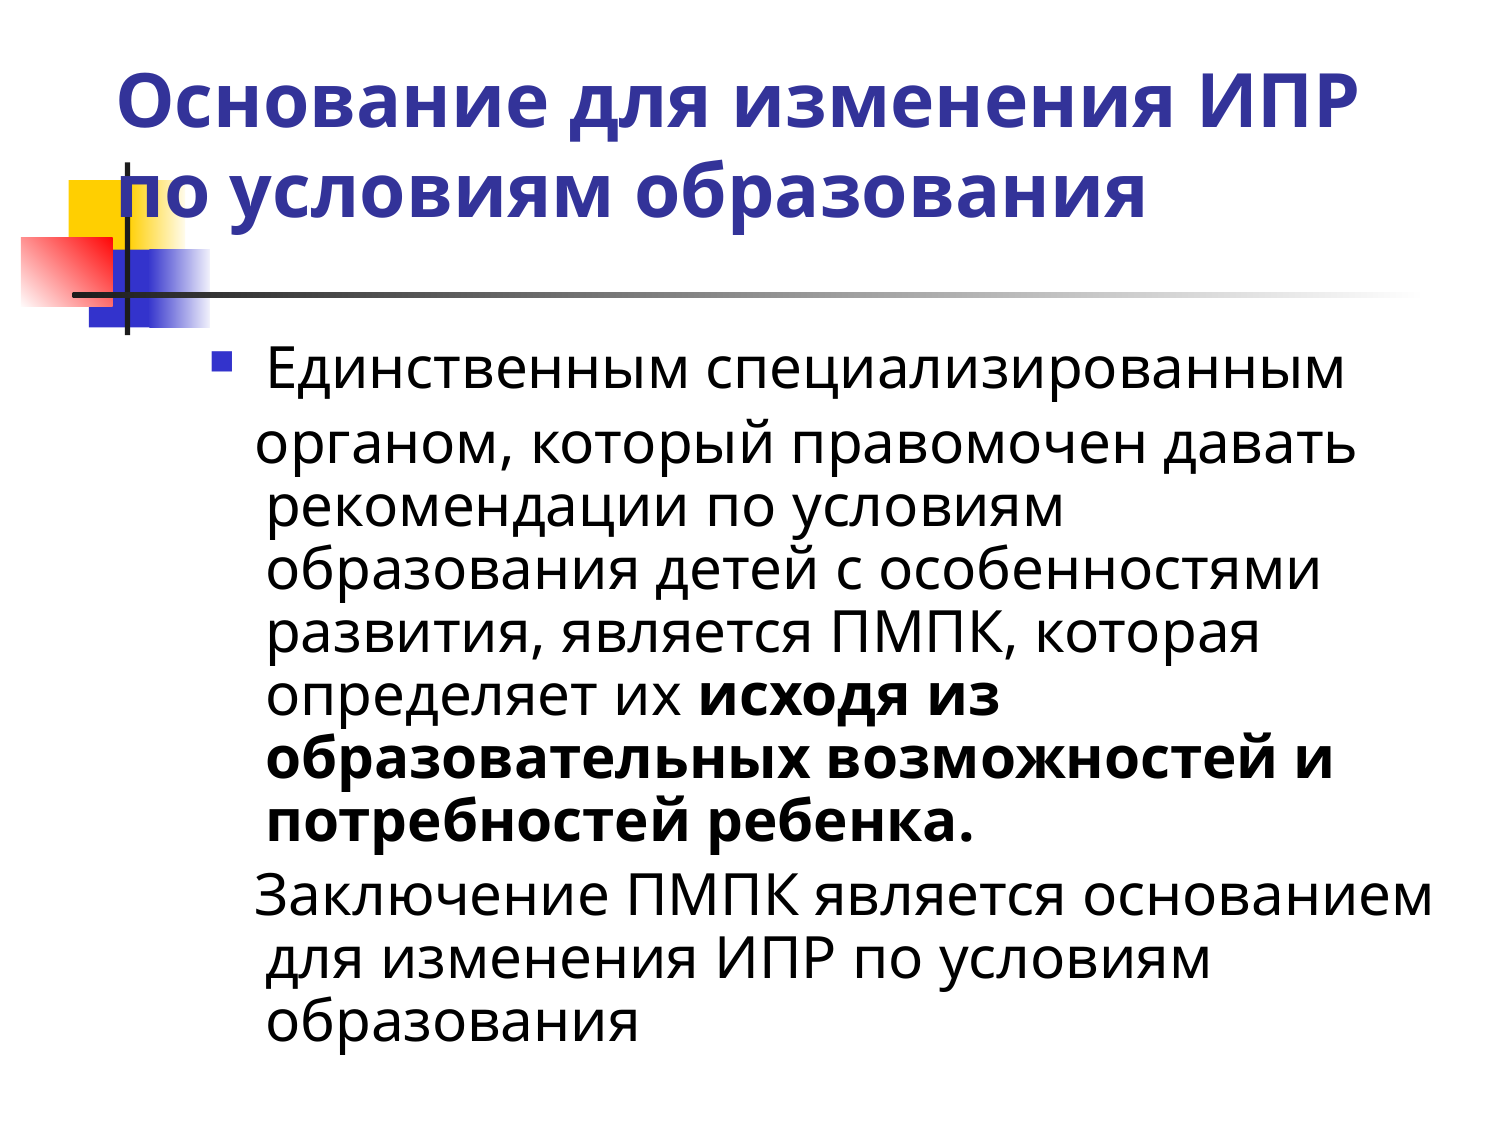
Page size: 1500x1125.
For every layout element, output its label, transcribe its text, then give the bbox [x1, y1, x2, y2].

title Основание для изменения ИПР по условиям образования [100, 0, 1500, 241]
list Единственным специализированным органом, который правомочен давать рекомендации по условиям образования детей с особенностями развития, является ПМПК, которая определяет их исходя из образовательных возможностей и потребностей ребенка. Заключение ПМПК является основанием для изменения ИПР по условиям образования [193, 330, 1470, 1007]
